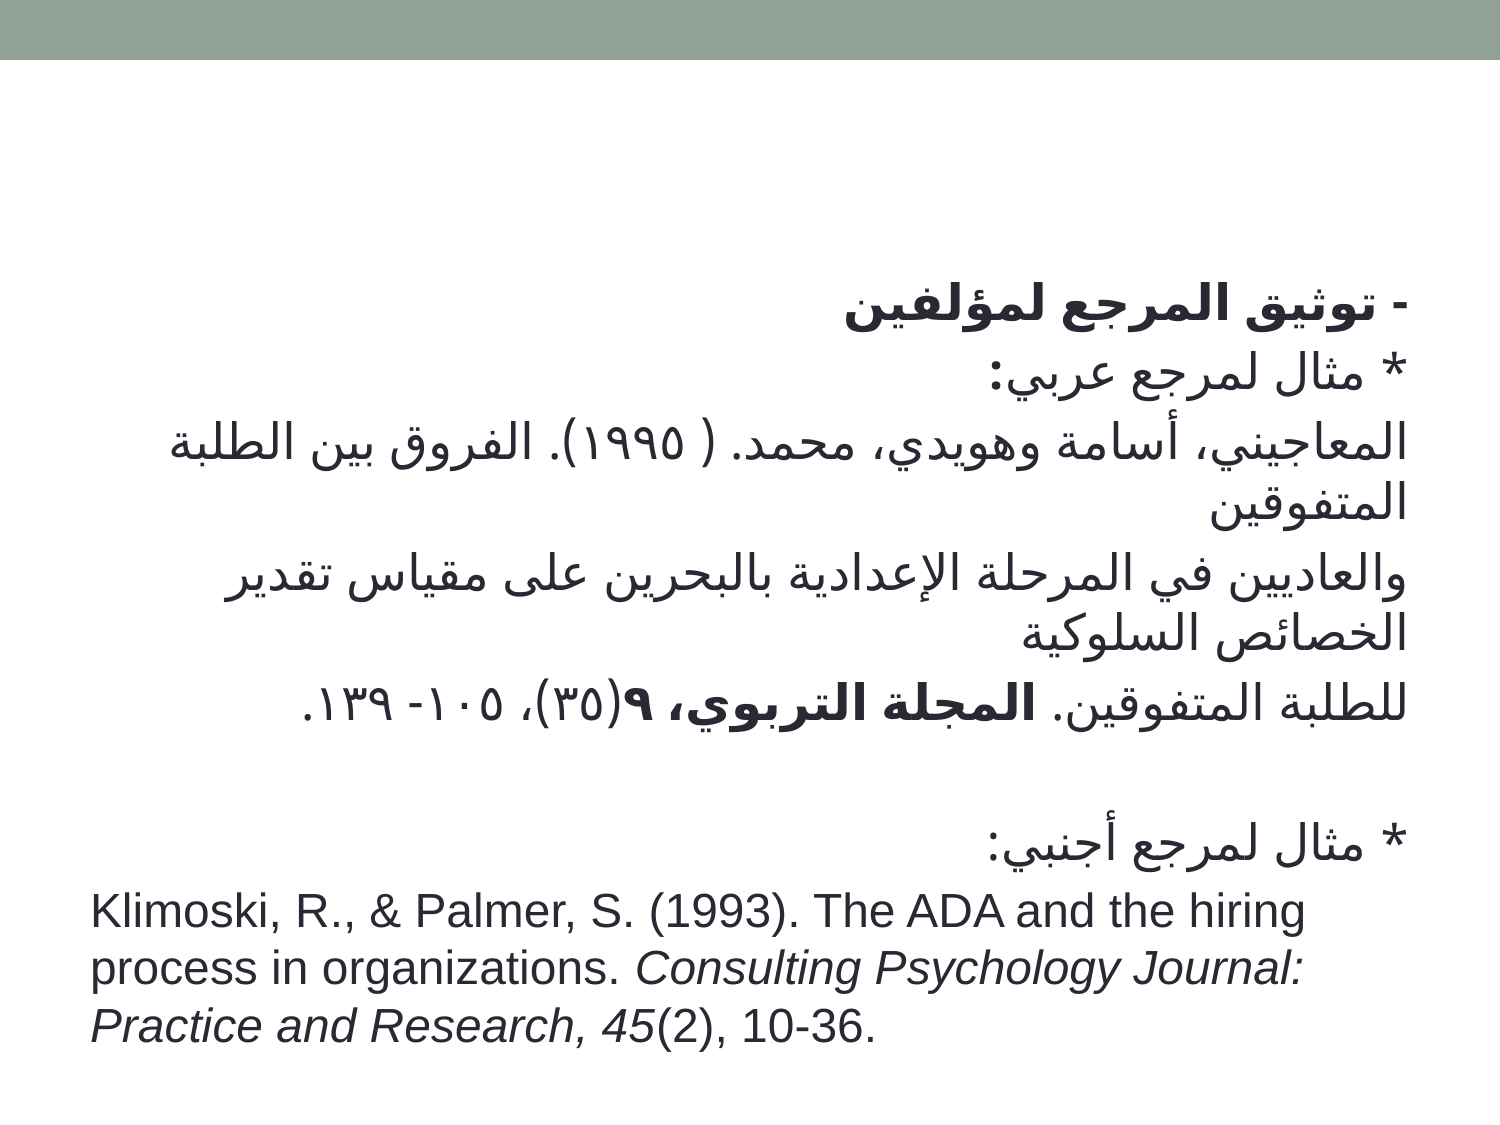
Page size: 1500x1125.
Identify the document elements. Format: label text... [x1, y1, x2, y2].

list - توثيق المرجع لمؤلفين * مثال لمرجع عربي: المعاجيني، أسامة وهويدي، محمد. ( ١٩٩٥). الفروق بين الطلبة المتفوقين والعاديين في المرحلة الإعدادية بالبحرين على مقياس تقدير الخصائص السلوكية للطلبة المتفوقين. المجلة التربوي، ٩(٣٥)، ١٠٥- ١٣٩. * مثال لمرجع أجنبي: Klimoski, R., & Palmer, S. (1993). The ADA and the hiring process in organizations. Consulting Psychology Journal: Practice and Research, 45(2), 10-36. [75, 262, 1425, 1063]
